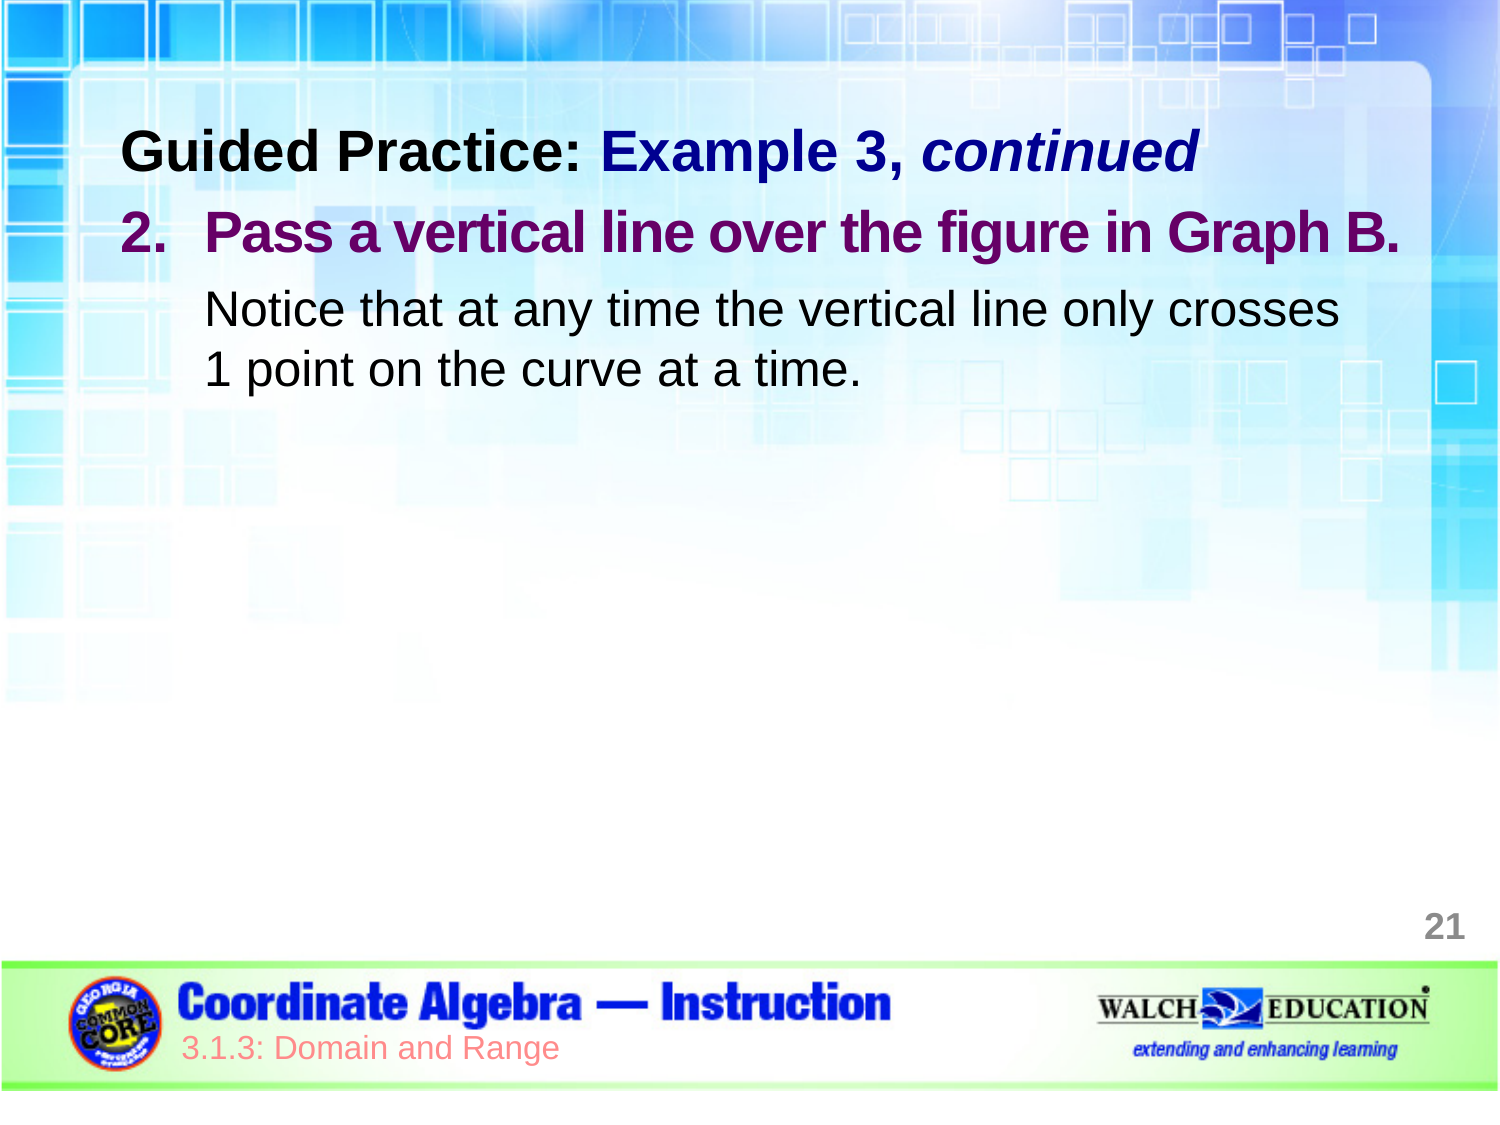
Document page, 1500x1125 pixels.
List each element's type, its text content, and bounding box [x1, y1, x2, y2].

footer 3.1.3: Domain and Range [166, 1024, 1080, 1069]
subtitle Guided Practice: Example 3, continued Pass a vertical line over the figure in Graph B. Notice that at any time the vertical line only crosses 1 point on the curve at a time. [105, 105, 1423, 925]
slide_number 21 [1361, 901, 1481, 949]
picture [1, 0, 1500, 1091]
